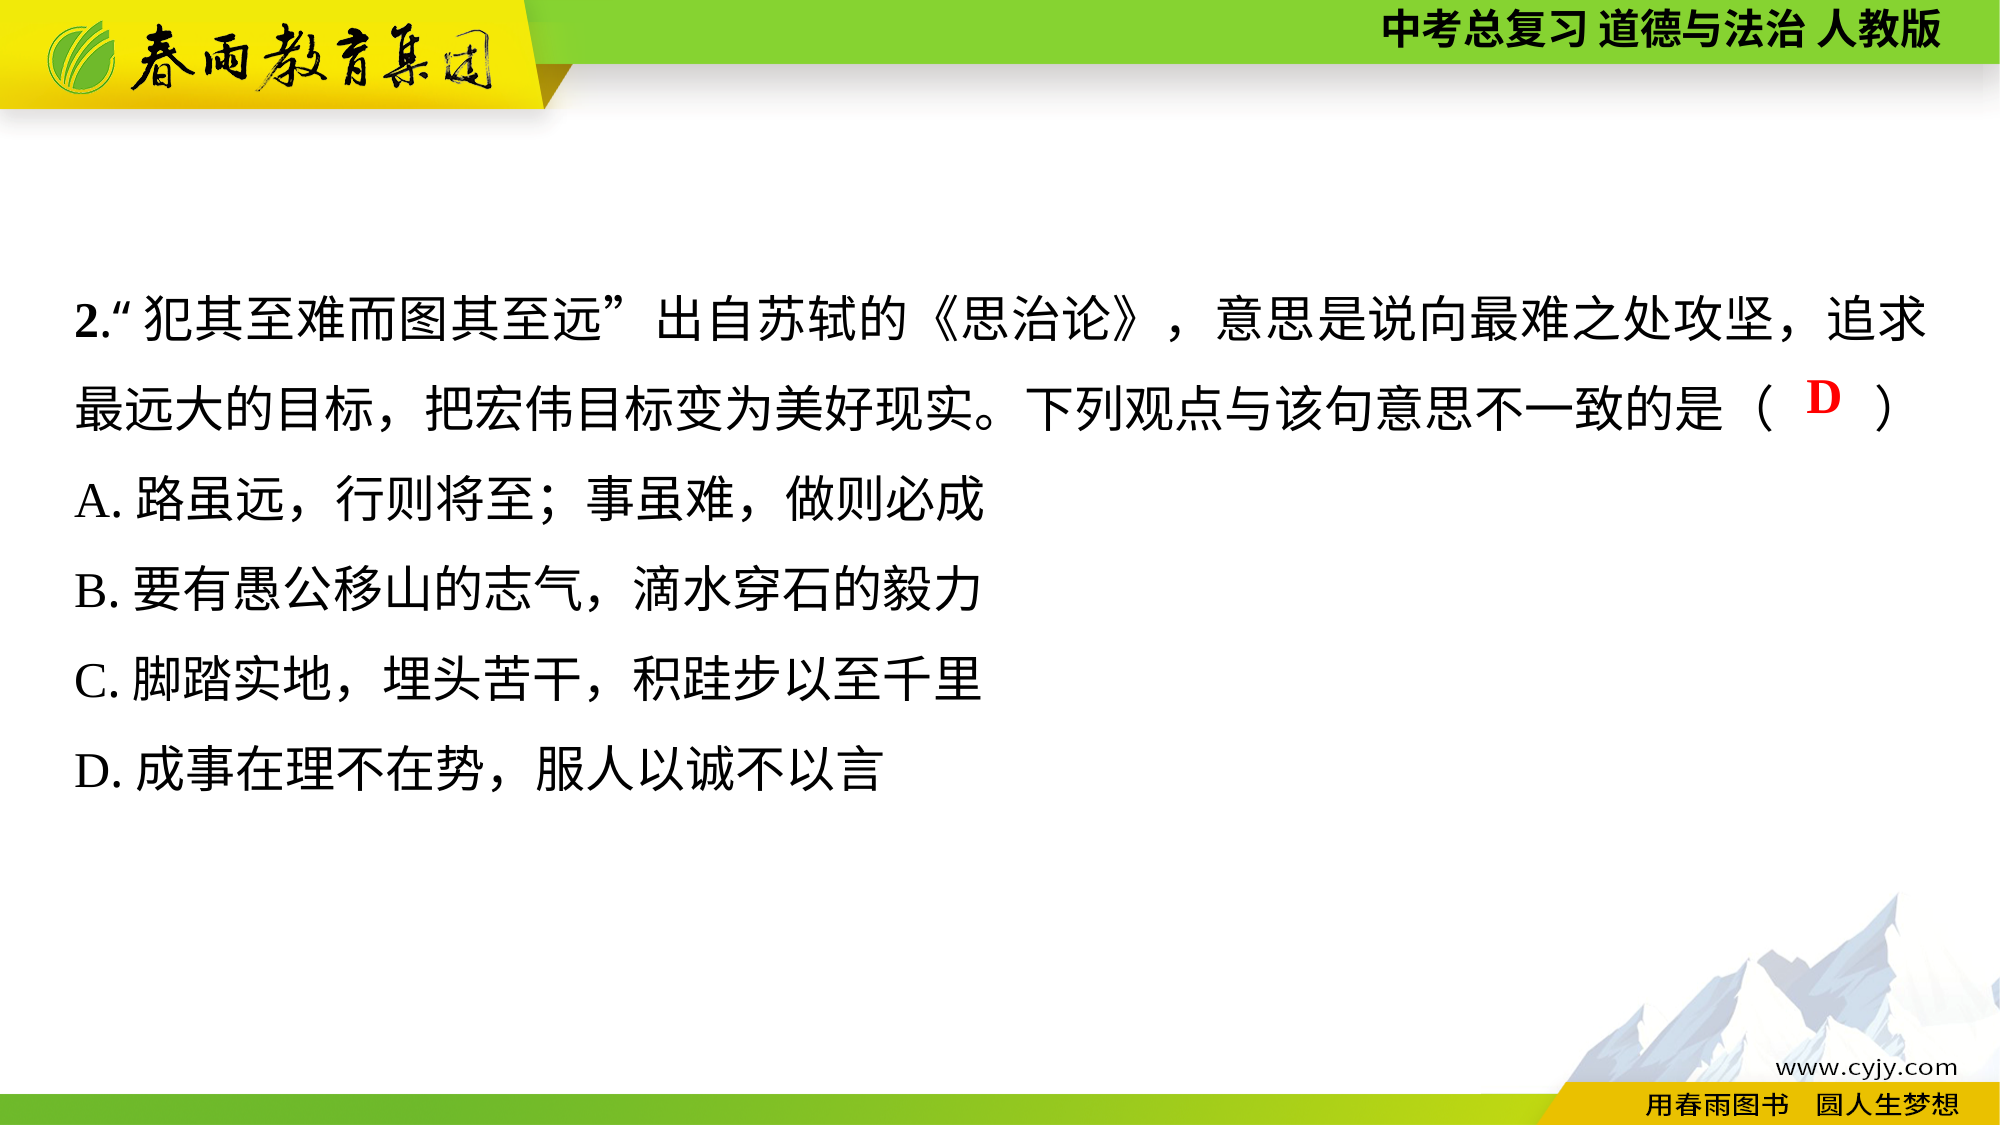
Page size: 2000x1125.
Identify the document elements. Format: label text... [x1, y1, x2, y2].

picture [0, 0, 2000, 1125]
list 2.“犯其至难而图其至远”出自苏轼的《思治论》，意思是说向最难之处攻坚，追求最远大的目标，把宏伟目标变为美好现实。下列观点与该句意思不一致的是（ ） A.路虽远，行则将至；事虽难，做则必成 B.要有愚公移山的志气，滴水穿石的毅力 C.脚踏实地，埋头苦干，积跬步以至千里 D.成事在理不在势，服人以诚不以言 [59, 249, 1944, 799]
text_box D [1791, 355, 1858, 431]
